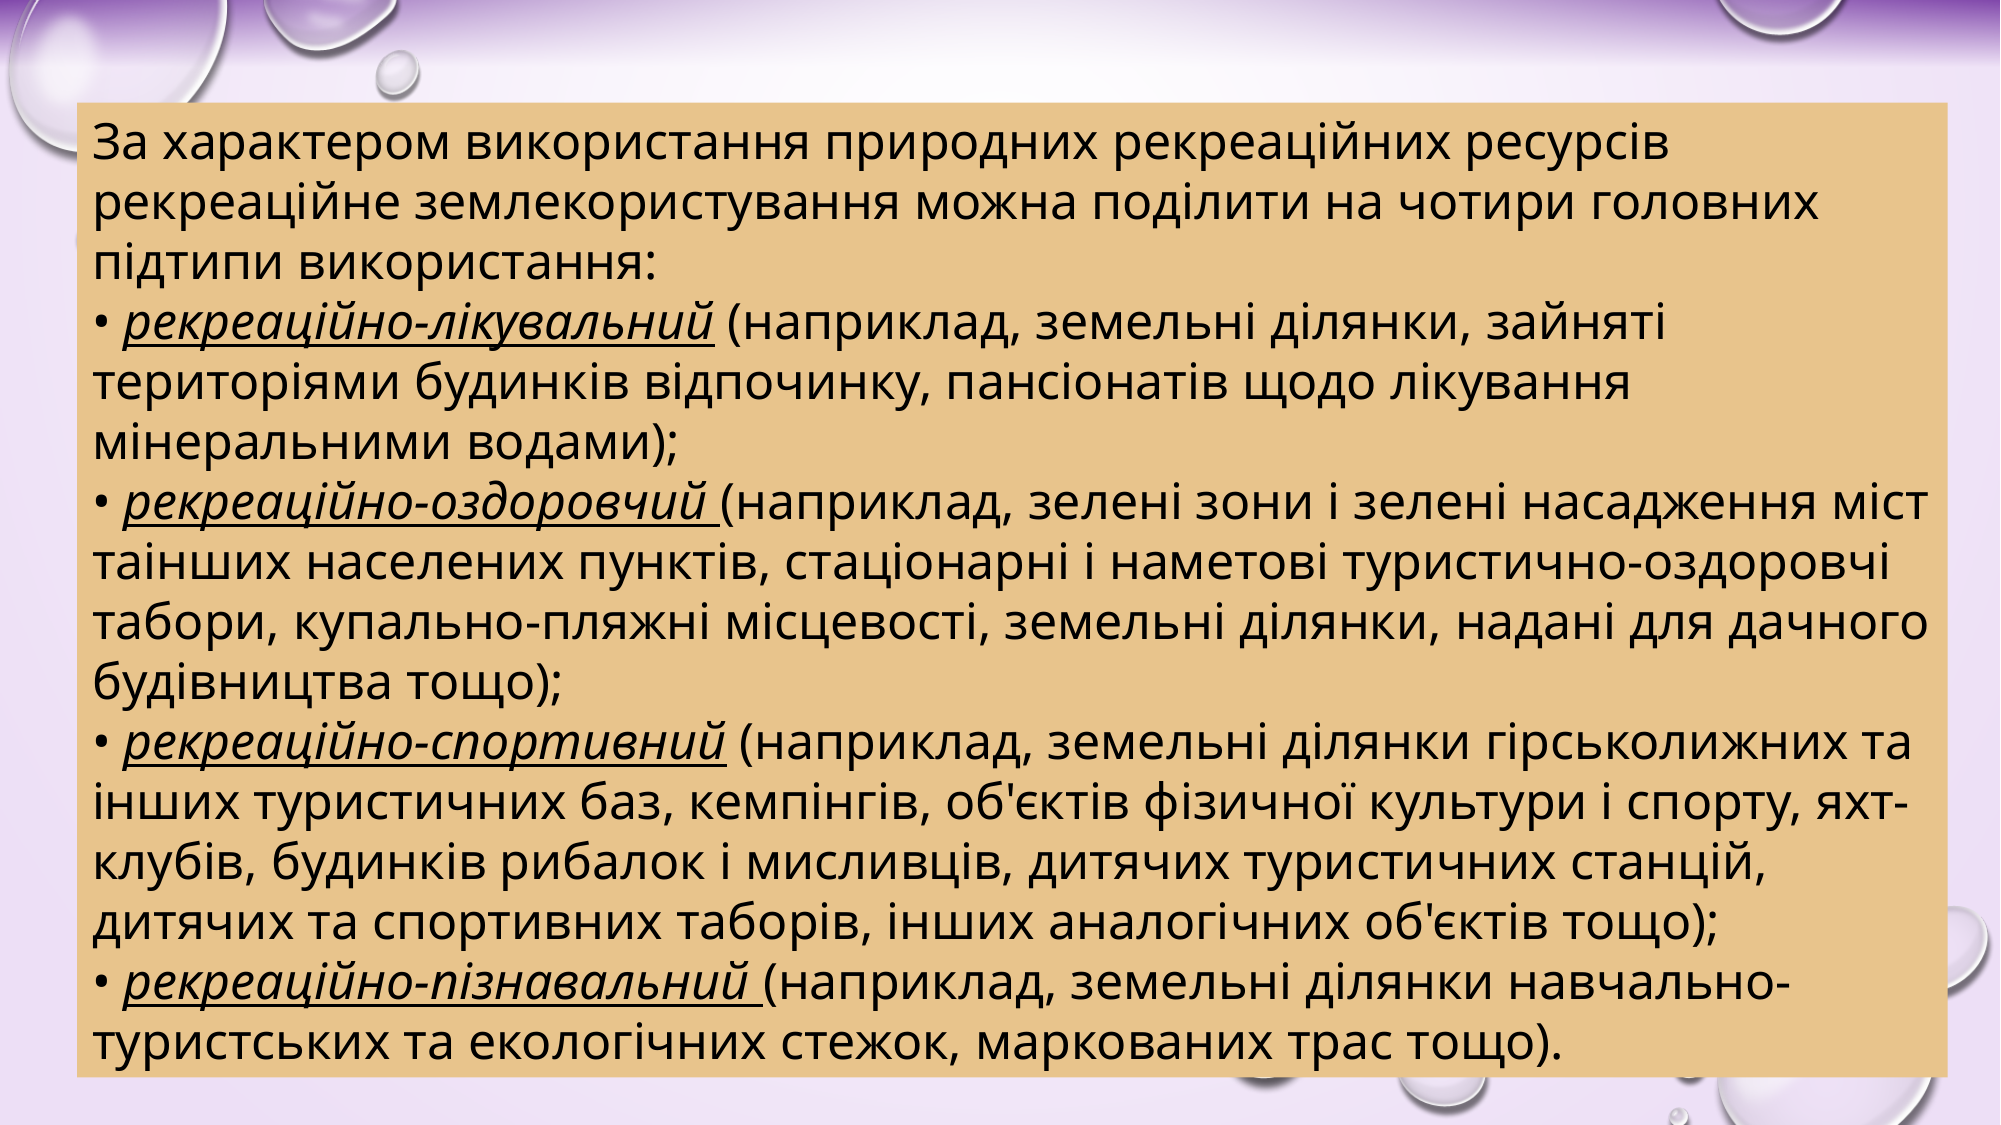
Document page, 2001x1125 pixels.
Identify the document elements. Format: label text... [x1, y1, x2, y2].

picture [0, 0, 2000, 1125]
text_box За характером використання природних рекреаційних ресурсів рекреаційне землекористування можна поділити на чотири головних підтипи використання: • рекреаційно-лікувальний (наприклад, земельні ділянки, зайняті територіями будинків відпочинку, пансіонатів щодо лікування мінеральними водами); • рекреаційно-оздоровчий (наприклад, зелені зони і зелені насадження міст таінших населених пунктів, стаціонарні і наметові туристично-оздоровчі табори, купально-пляжні місцевості, земельні ділянки, надані для дачного будівництва тощо); • рекреаційно-спортивний (наприклад, земельні ділянки гірськолижних та інших туристичних баз, кемпінгів, об'єктів фізичної культури і спорту, яхт- клубів, будинків рибалок і мисливців, дитячих туристичних станцій, дитячих та спортивних таборів, інших аналогічних об'єктів тощо); • рекреаційно-пізнавальний (наприклад, земельні ділянки навчально-туристських та екологічних стежок, маркованих трас тощо). [77, 102, 1948, 1078]
